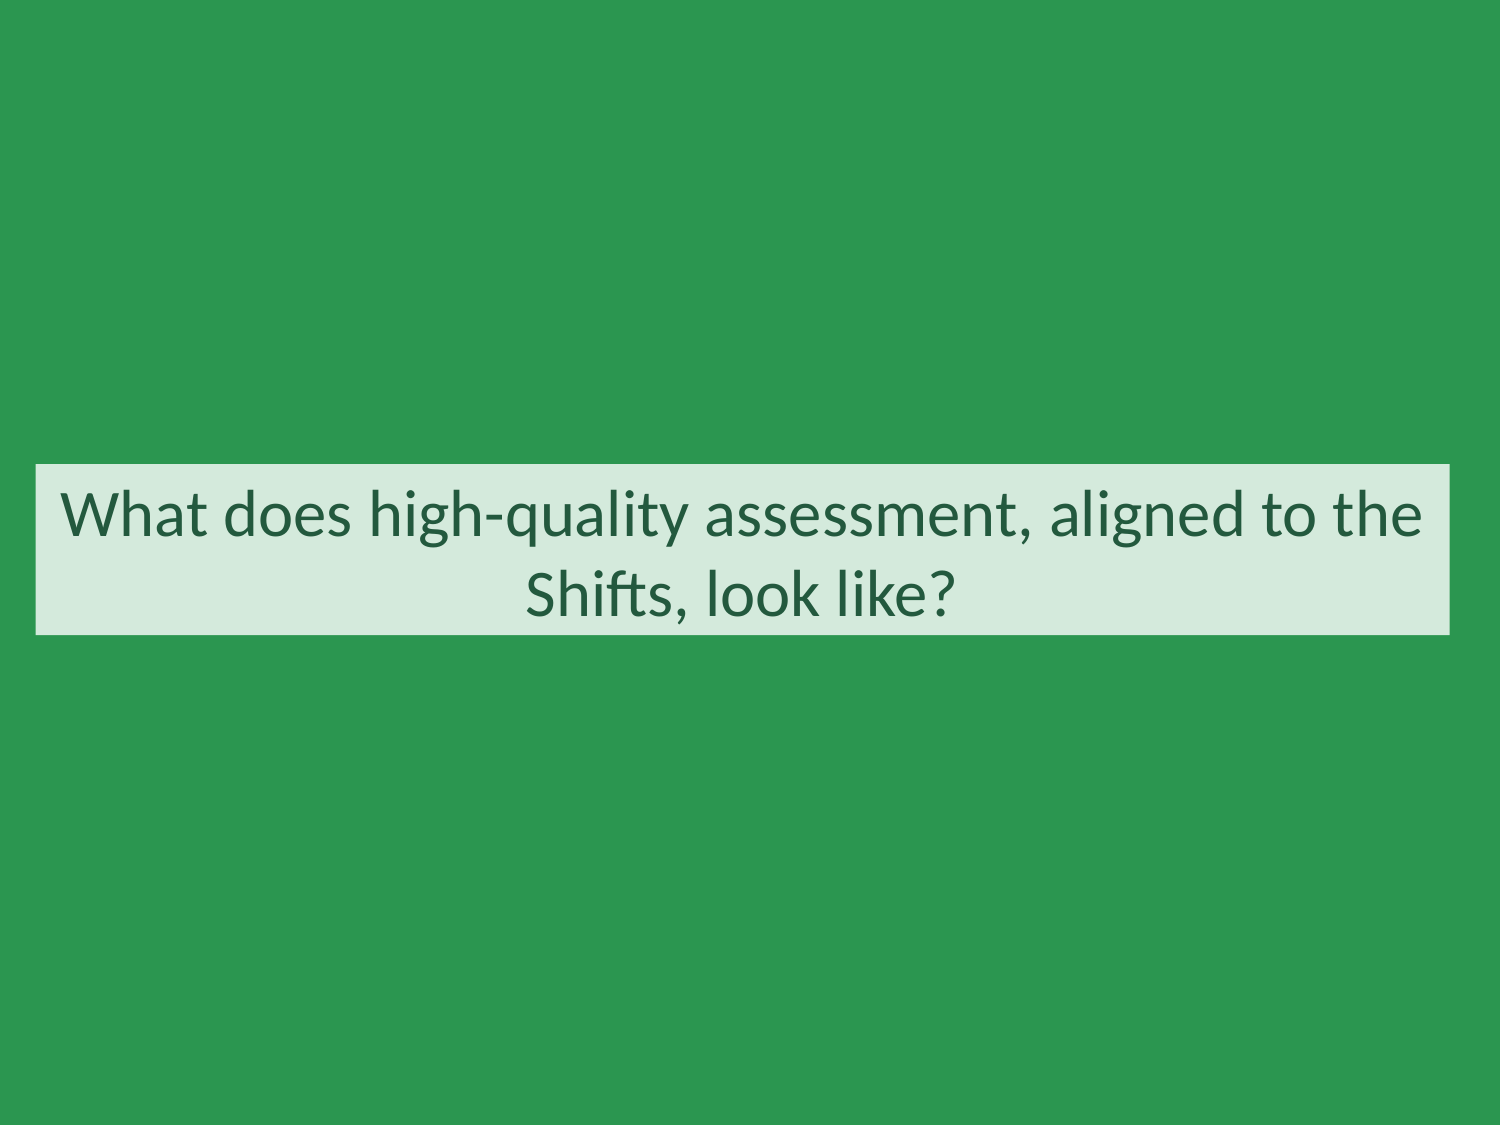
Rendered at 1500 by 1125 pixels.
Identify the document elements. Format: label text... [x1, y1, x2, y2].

title What does high-quality assessment, aligned to the Shifts, look like? [35, 464, 1450, 636]
